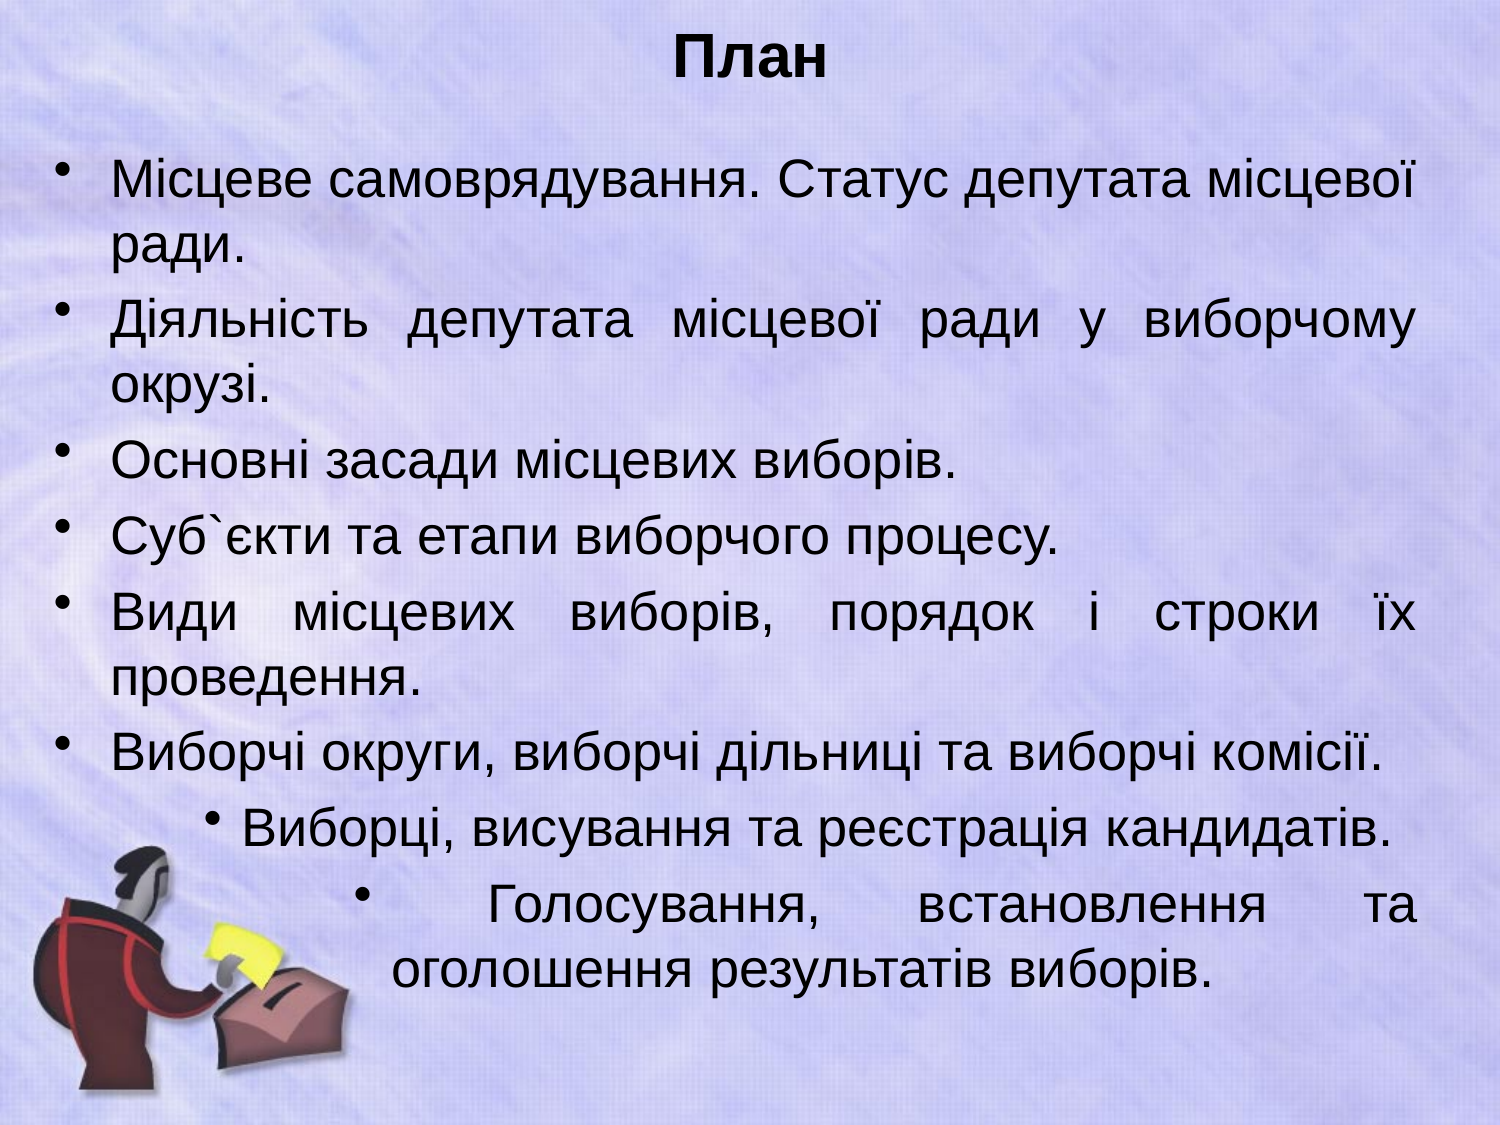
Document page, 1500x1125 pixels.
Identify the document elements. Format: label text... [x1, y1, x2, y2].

list Місцеве самоврядування. Статус депутата місцевої ради. Діяльність депутата місцевої ради у виборчому окрузі. Основні засади місцевих виборів. Суб`єкти та етапи виборчого процесу. Види місцевих виборів, порядок і строки їх проведення. Виборчі округи, виборчі дільниці та виборчі комісії. Виборці, висування та реєстрація кандидатів. Голосування, встановлення та оголошення результатів виборів. [38, 135, 1434, 1006]
picture [0, 0, 1500, 1125]
title План [30, 0, 1472, 98]
